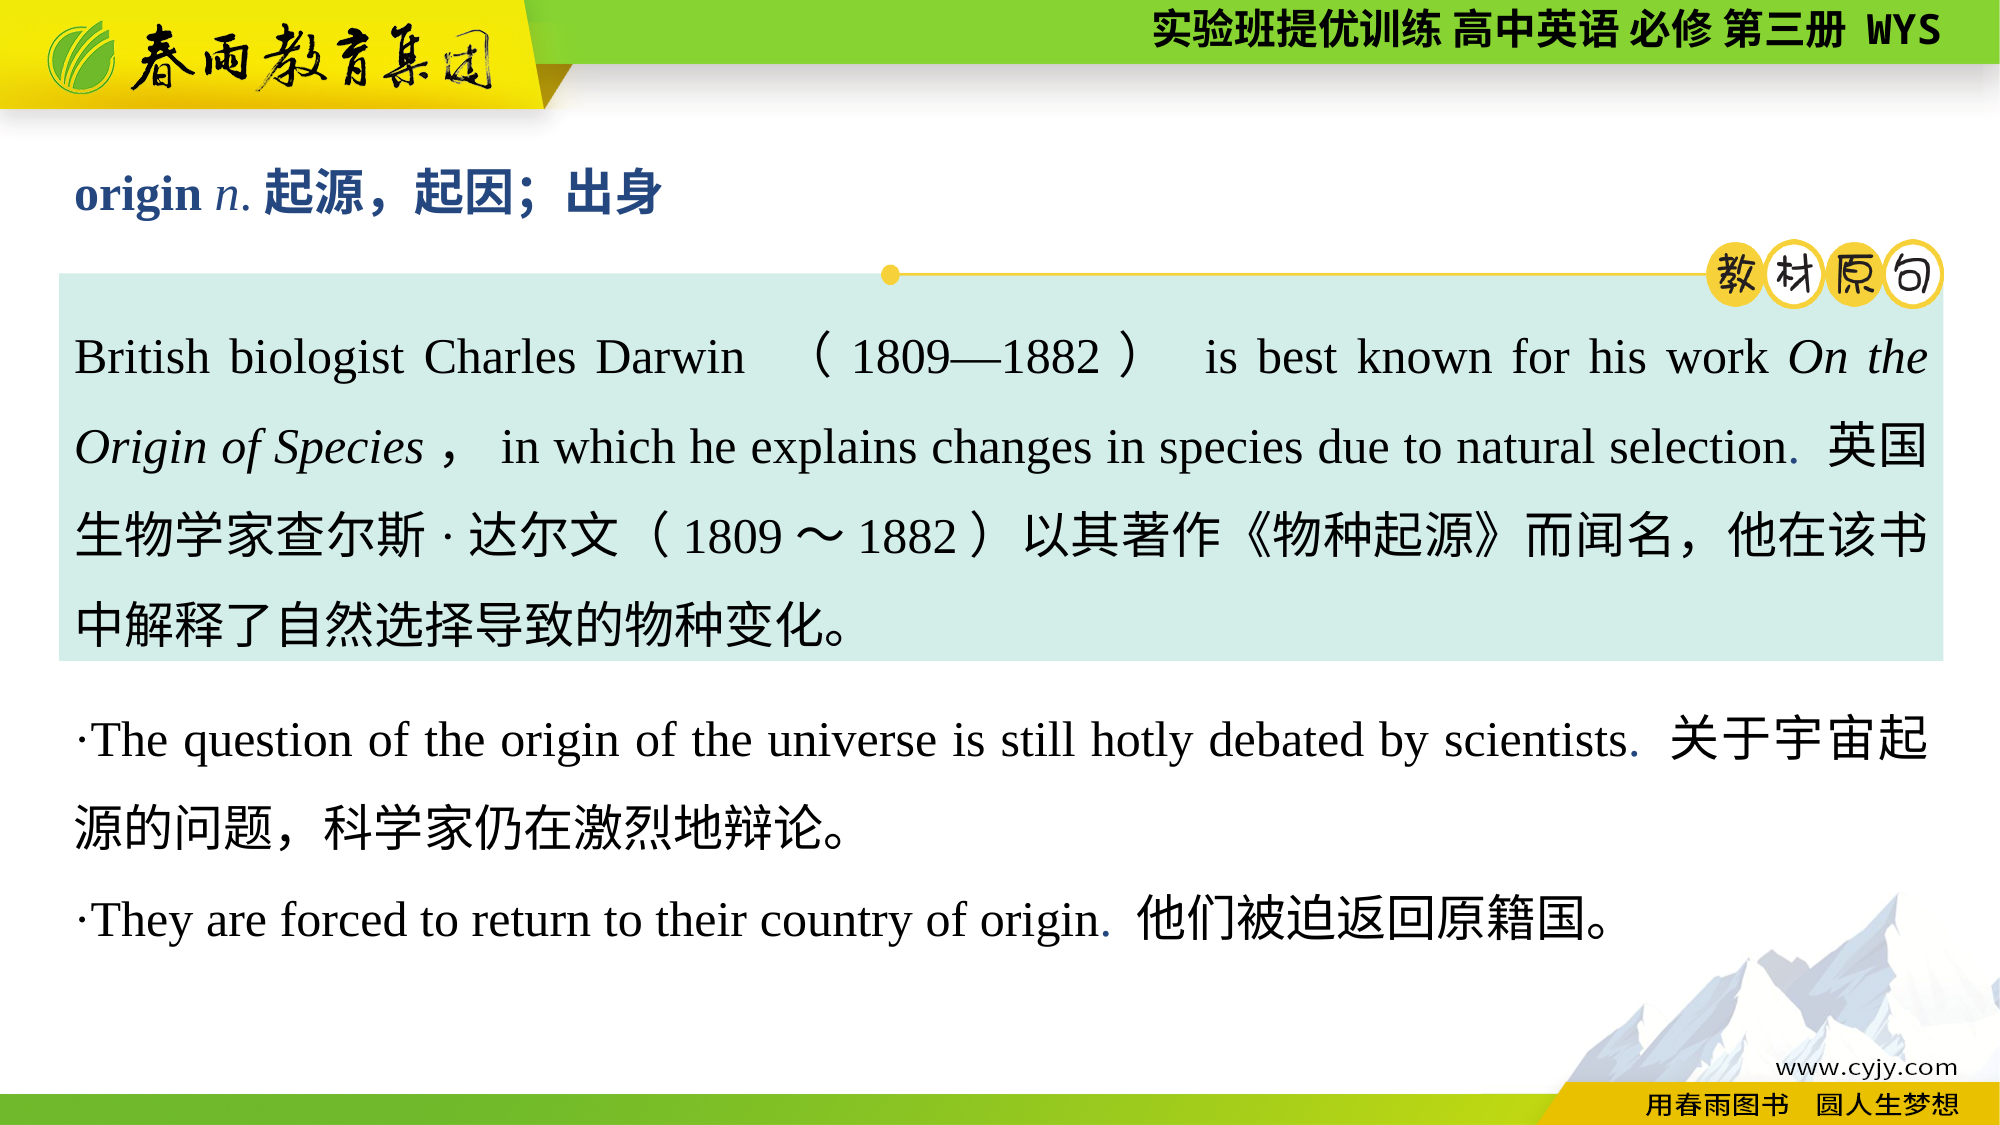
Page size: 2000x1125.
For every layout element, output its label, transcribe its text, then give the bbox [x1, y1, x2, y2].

picture [0, 0, 2000, 1125]
list origin n.起源，起因；出身 [59, 122, 1944, 217]
text_box British biologist Charles Darwin （1809—1882） is best known for his work On the Origin of Species，in which he explains changes in species due to natural selection. 英国生物学家查尔斯·达尔文（1809～1882）以其著作《物种起源》而闻名，他在该书中解释了自然选择导致的物种变化。 [59, 273, 1944, 661]
text_box ·The question of the origin of the universe is still hotly debated by scientists. 关于宇宙起源的问题，科学家仍在激烈地辩论。 ·They are forced to return to their country of origin. 他们被迫返回原籍国。 [59, 668, 1944, 954]
